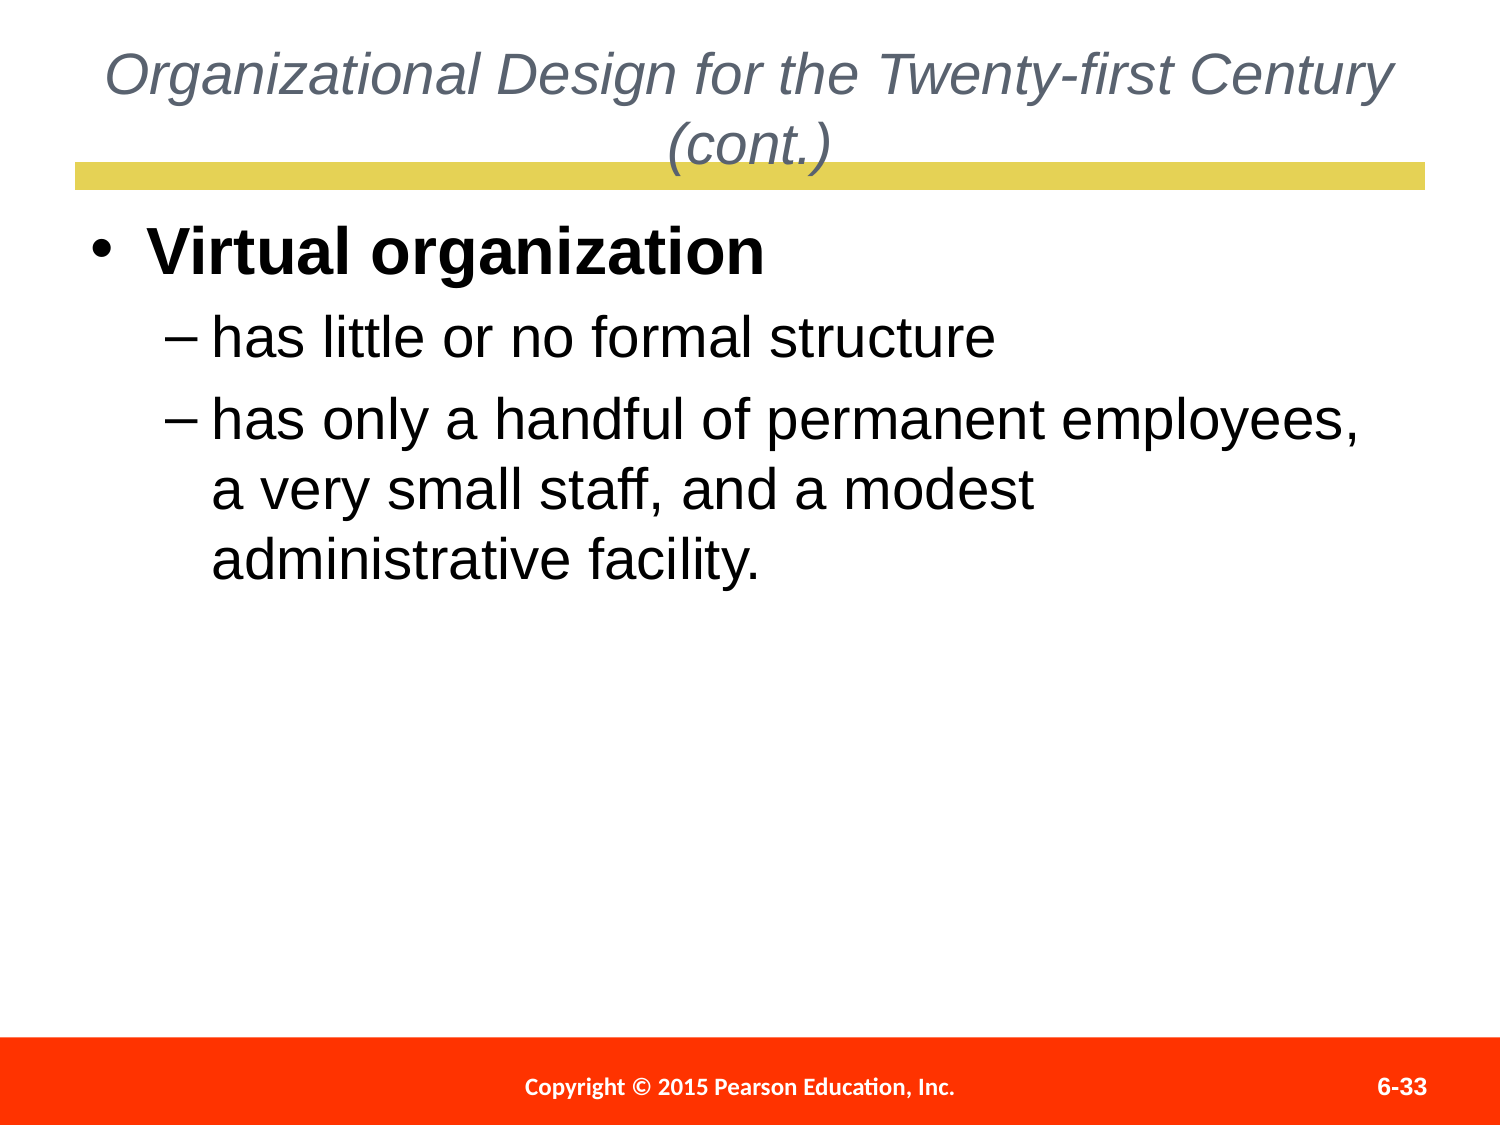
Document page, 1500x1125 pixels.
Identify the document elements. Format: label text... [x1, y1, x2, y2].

title Organizational Design for the Twenty-first Century (cont.) [74, 12, 1426, 199]
list Virtual organization has little or no formal structure has only a handful of permanent employees, a very small staff, and a modest administrative facility. [74, 199, 1426, 1006]
